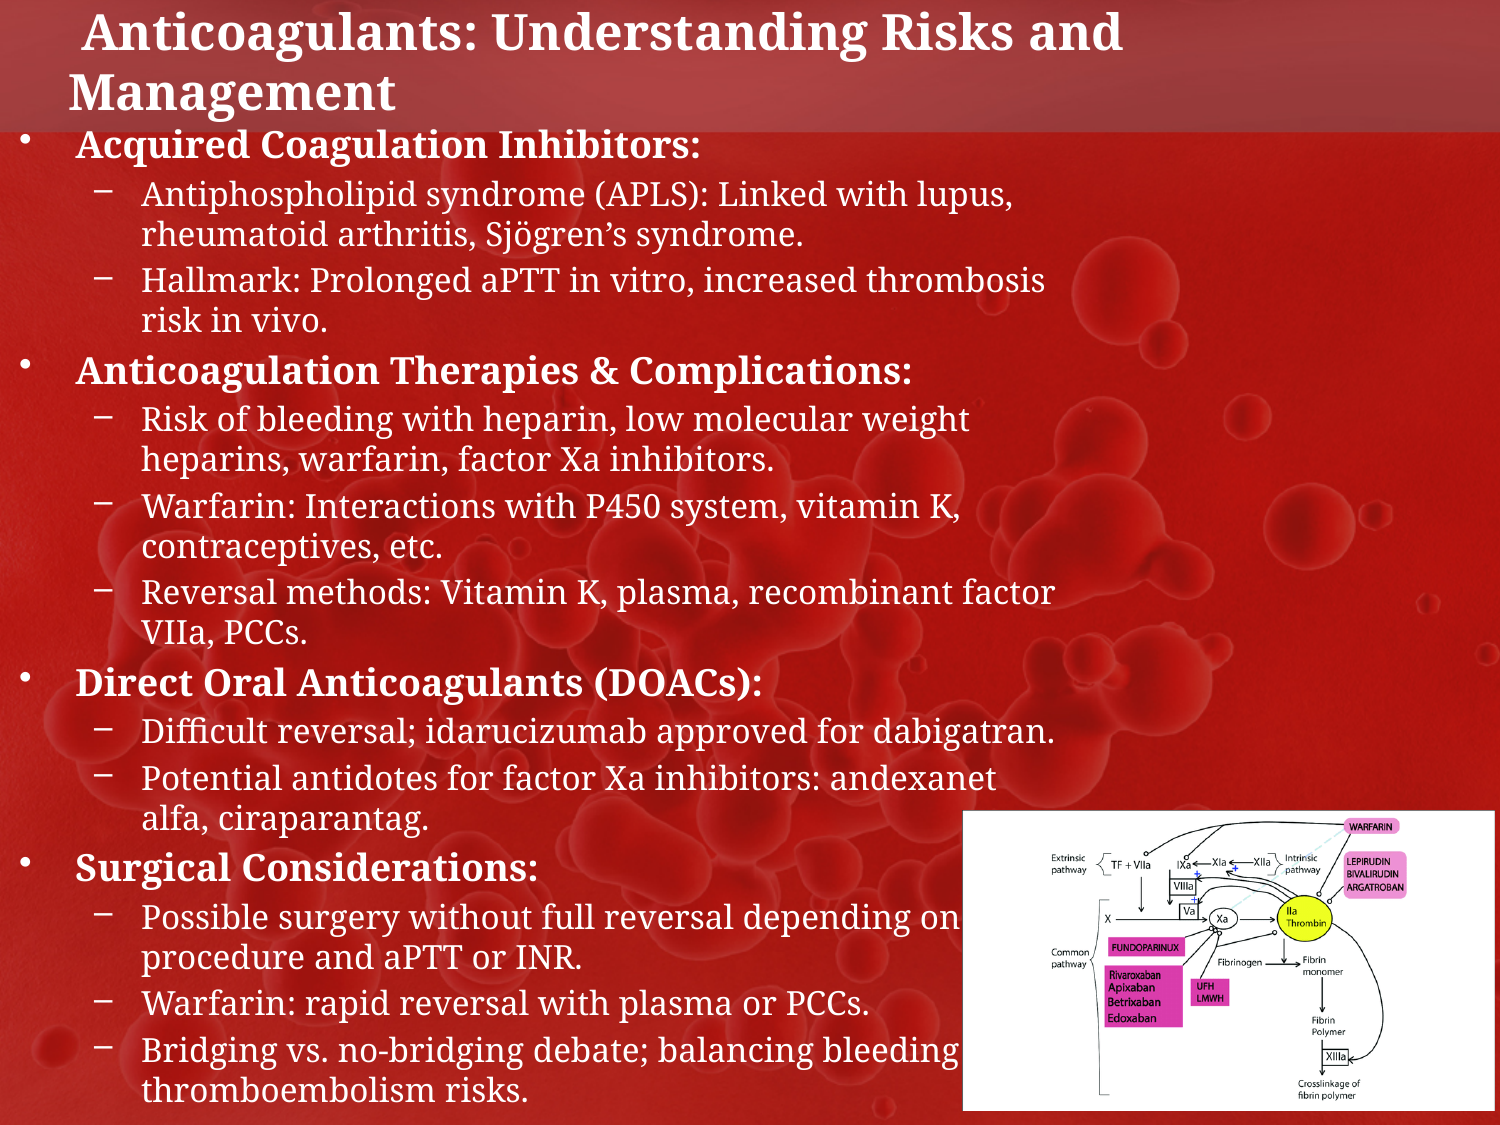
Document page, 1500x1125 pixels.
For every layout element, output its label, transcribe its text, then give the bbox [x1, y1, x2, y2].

title Anticoagulants: Understanding Risks and Management [52, 18, 1448, 103]
picture [0, 0, 1500, 1125]
list Acquired Coagulation Inhibitors: Antiphospholipid syndrome (APLS): Linked with lupus, rheumatoid arthritis, Sjögren’s syndrome. Hallmark: Prolonged aPTT in vitro, increased thrombosis risk in vivo. Anticoagulation Therapies & Complications: Risk of bleeding with heparin, low molecular weight heparins, warfarin, factor Xa inhibitors. Warfarin: Interactions with P450 system, vitamin K, contraceptives, etc. Reversal methods: Vitamin K, plasma, recombinant factor VIIa, PCCs. Direct Oral Anticoagulants (DOACs): Difficult reversal; idarucizumab approved for dabigatran. Potential antidotes for factor Xa inhibitors: andexanet alfa, ciraparantag. Surgical Considerations: Possible surgery without full reversal depending on procedure and aPTT or INR. Warfarin: rapid reversal with plasma or PCCs. Bridging vs. no-bridging debate; balancing bleeding vs. thromboembolism risks. [3, 113, 1080, 1024]
